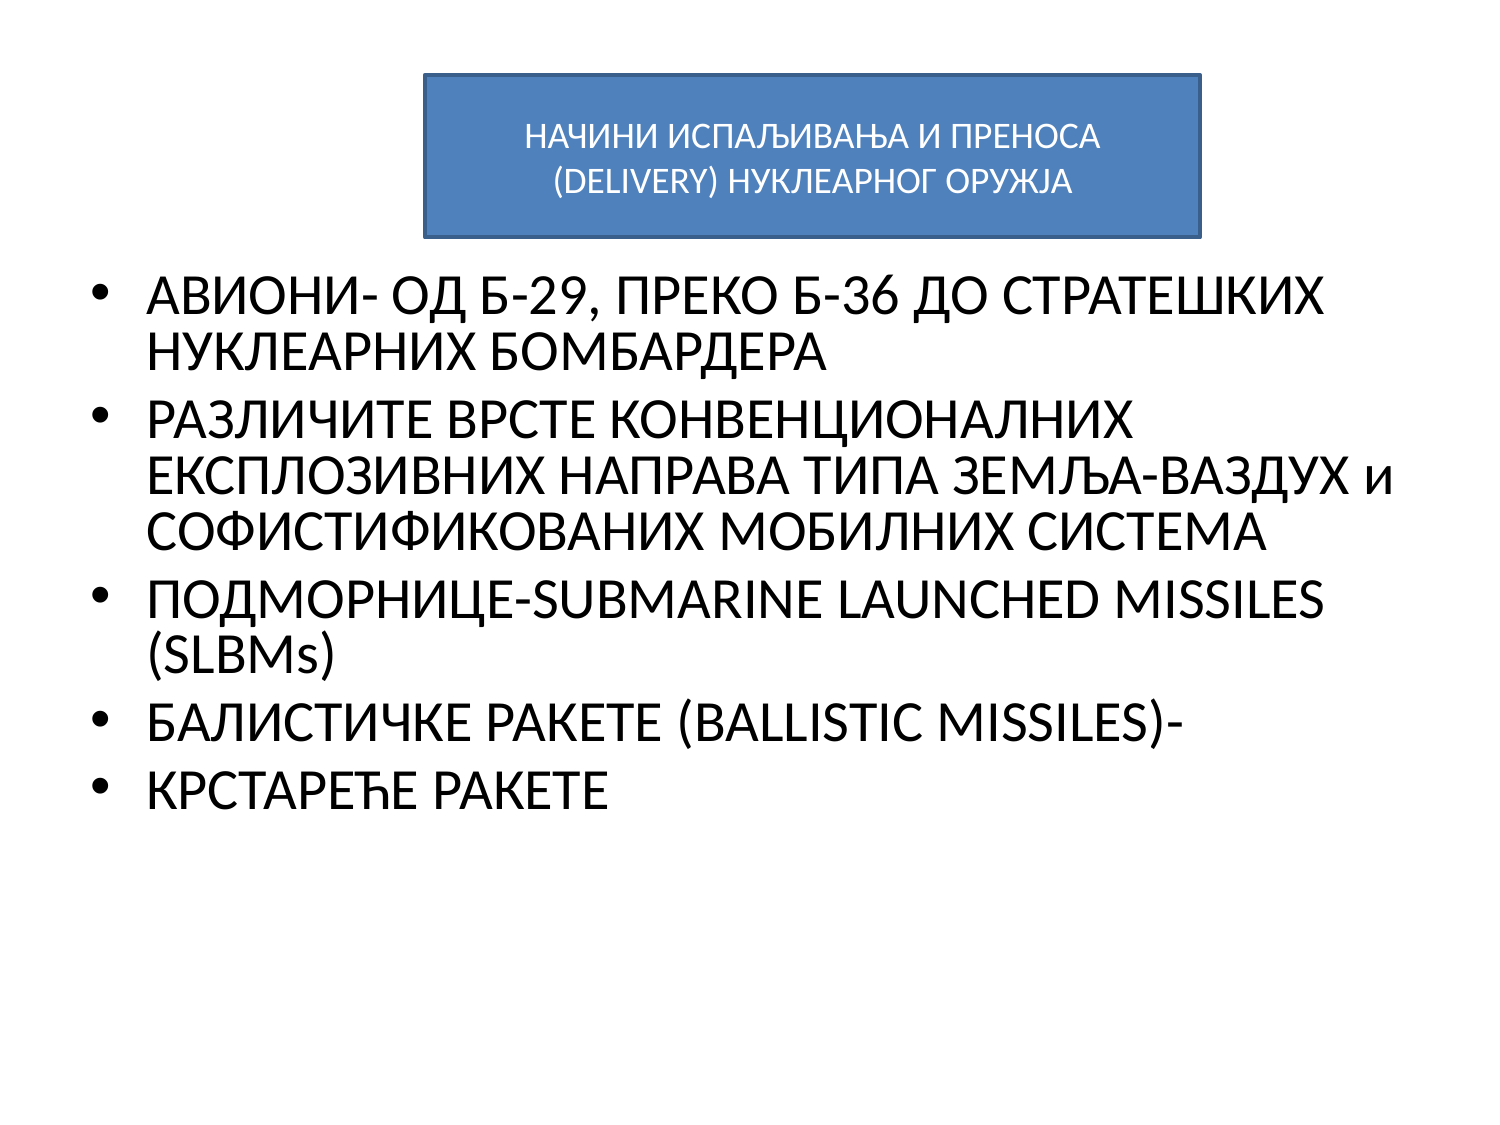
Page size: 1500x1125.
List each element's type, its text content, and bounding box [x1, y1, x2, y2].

list АВИОНИ- ОД Б-29, ПРЕКО Б-36 ДО СТРАТЕШКИХ НУКЛЕАРНИХ БОМБАРДЕРА РАЗЛИЧИТЕ ВРСТЕ КОНВЕНЦИОНАЛНИХ ЕКСПЛОЗИВНИХ НАПРАВА ТИПА ЗЕМЉА-ВАЗДУХ и СОФИСТИФИКОВАНИХ МОБИЛНИХ СИСТЕМА ПОДМОРНИЦЕ-SUBMARINE LAUNCHED MISSILES (SLBMs) БАЛИСТИЧКЕ РАКЕТЕ (BALLISTIC MISSILES)- КРСТАРЕЋЕ РАКЕТЕ [75, 262, 1425, 1005]
text_box НАЧИНИ ИСПАЉИВАЊА И ПРЕНОСА (DELIVERY) НУКЛЕАРНОГ ОРУЖЈА [423, 73, 1202, 239]
